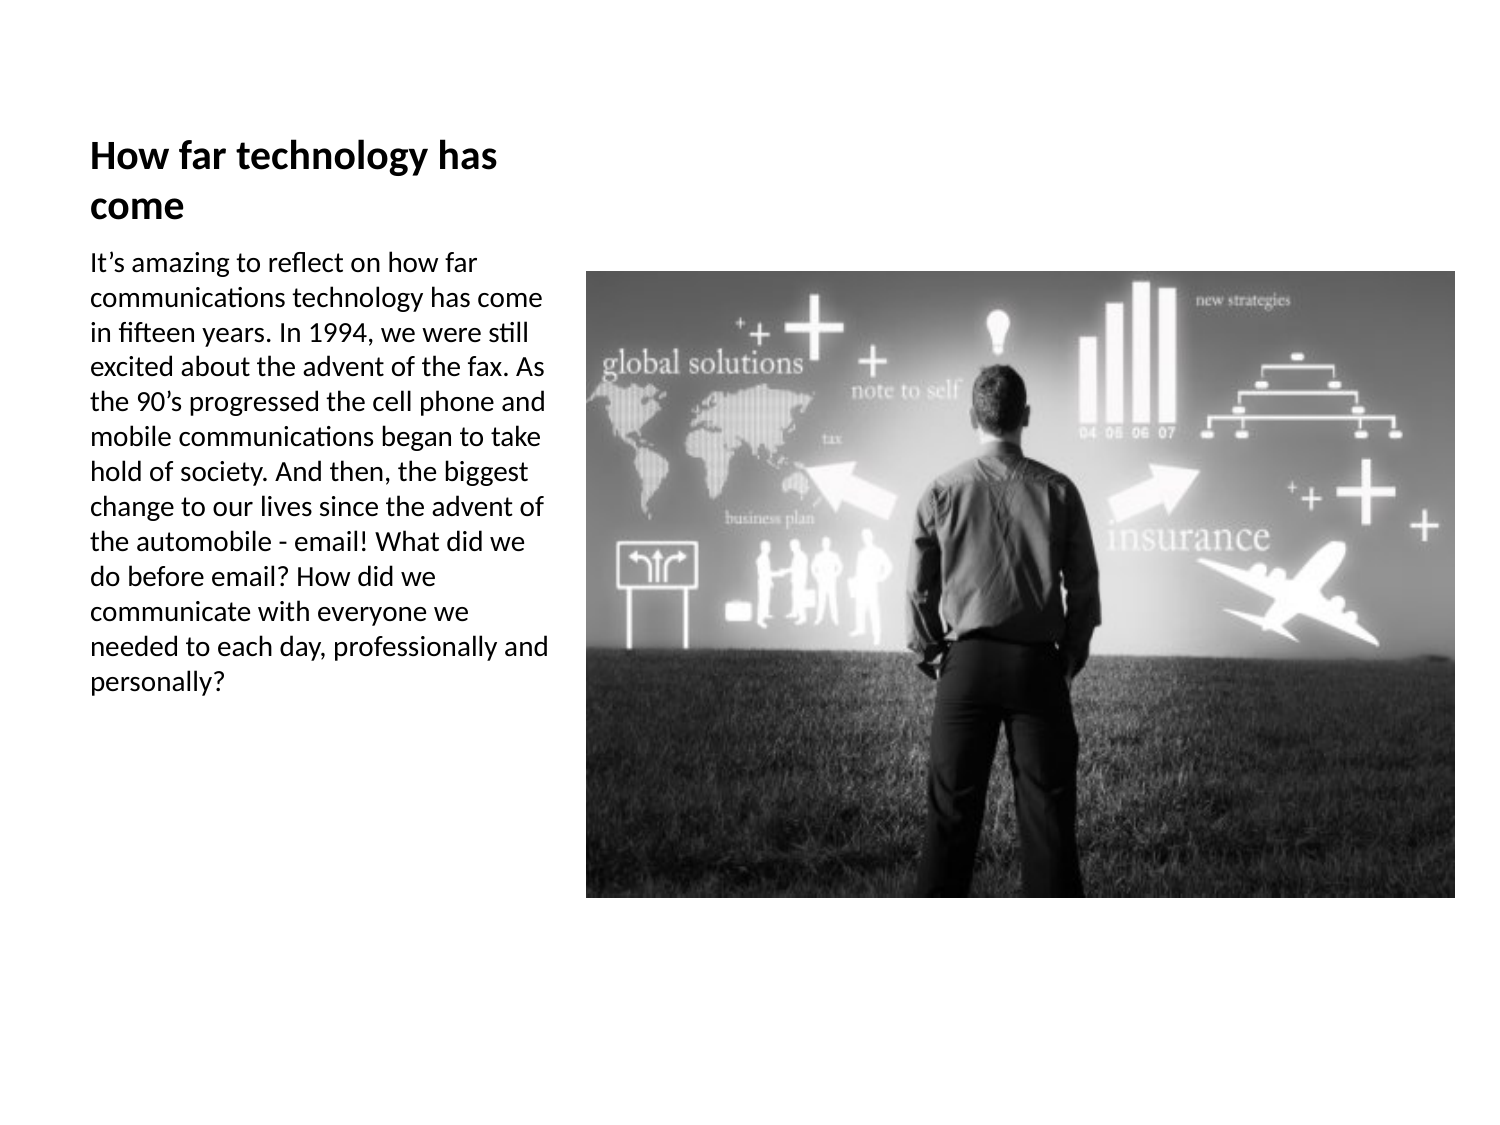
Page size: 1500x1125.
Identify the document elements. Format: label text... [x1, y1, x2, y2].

title How far technology has come [75, 44, 569, 235]
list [586, 44, 1456, 1125]
list It’s amazing to reflect on how far communications technology has come in fifteen years. In 1994, we were still excited about the advent of the fax. As the 90’s progressed the cell phone and mobile communications began to take hold of society. And then, the biggest change to our lives since the advent of the automobile - email! What did we do before email? How did we communicate with everyone we needed to each day, professionally and personally? [75, 235, 569, 1005]
